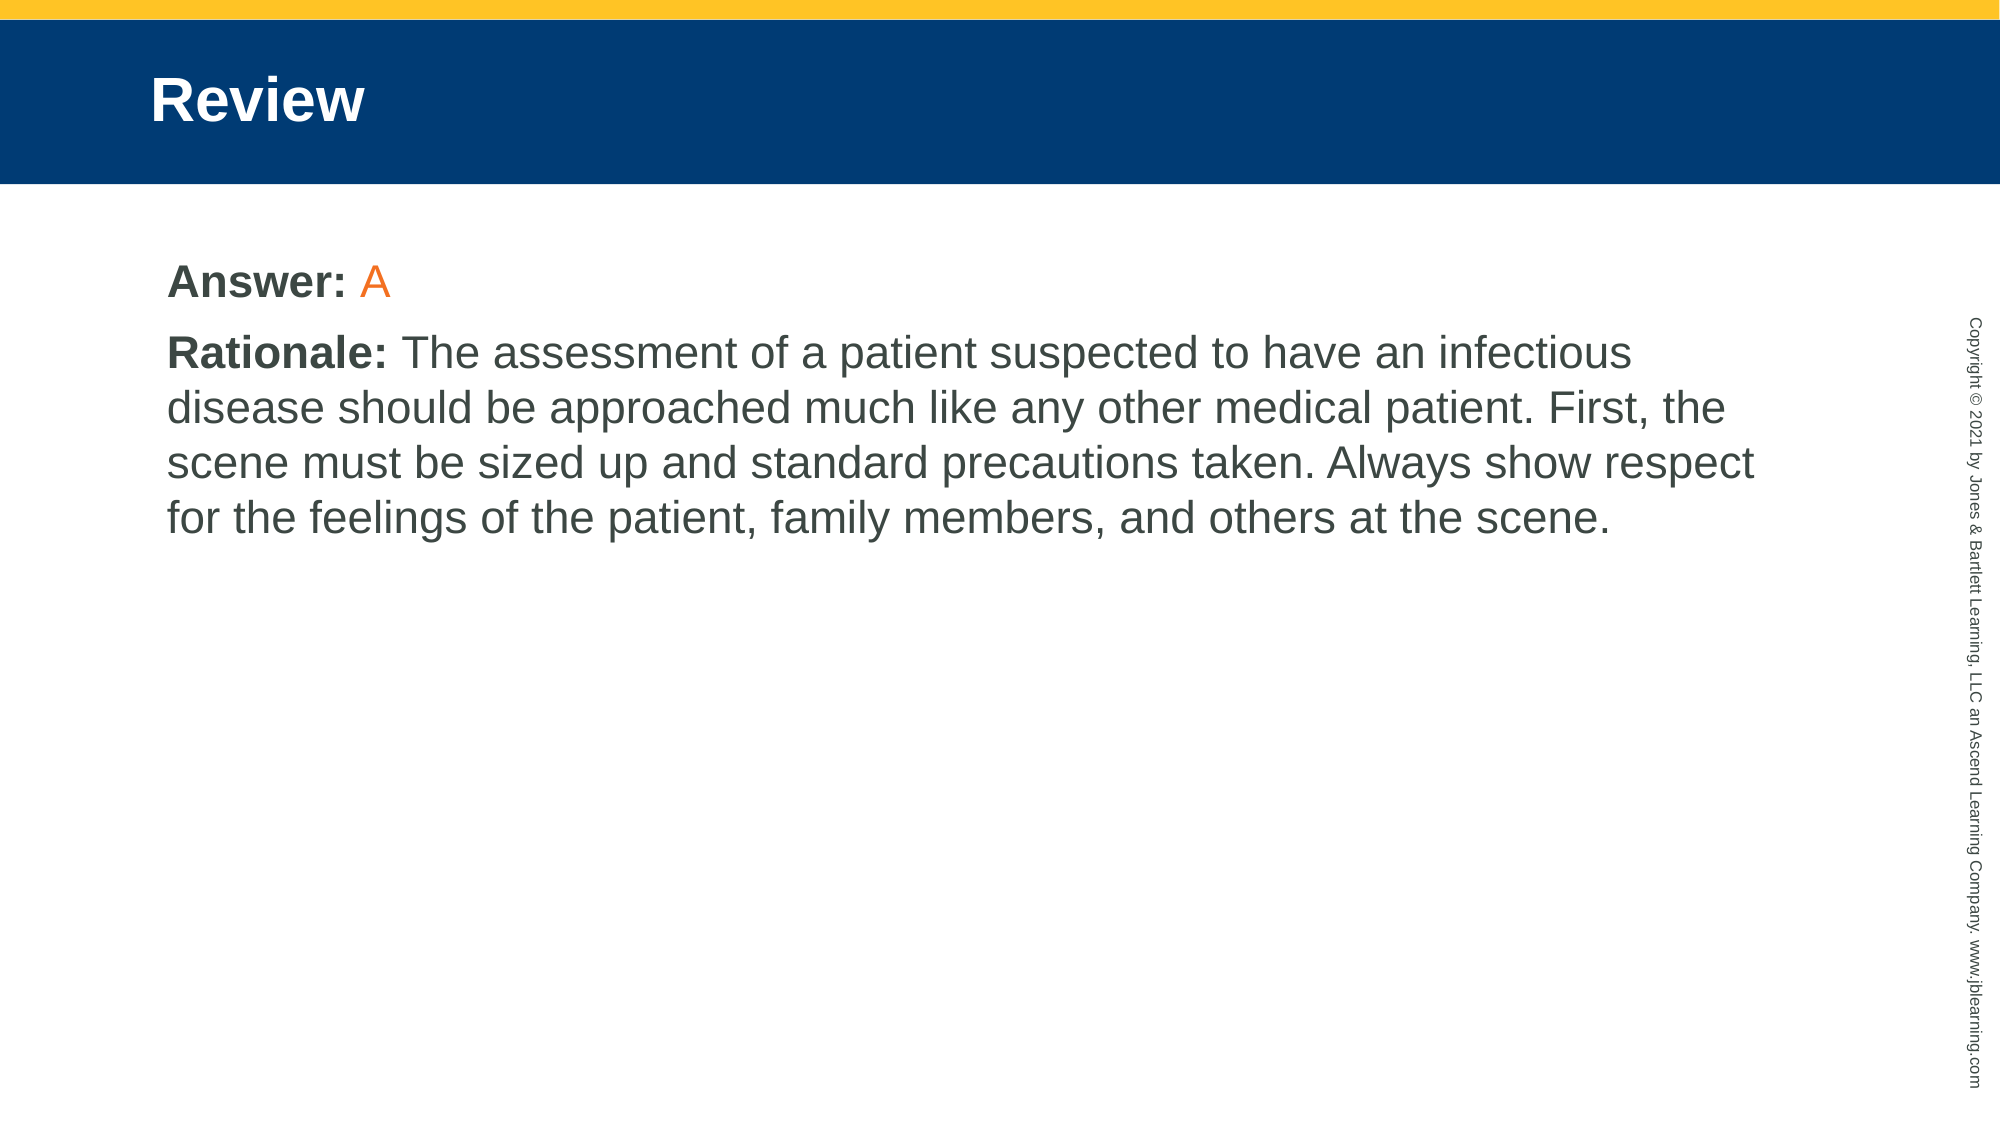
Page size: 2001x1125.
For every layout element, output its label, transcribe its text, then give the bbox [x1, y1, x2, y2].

title Review [0, 19, 2000, 185]
list Answer: A Rationale: The assessment of a patient suspected to have an infectious disease should be approached much like any other medical patient. First, the scene must be sized up and standard precautions taken. Always show respect for the feelings of the patient, family members, and others at the scene. [151, 244, 1840, 1016]
